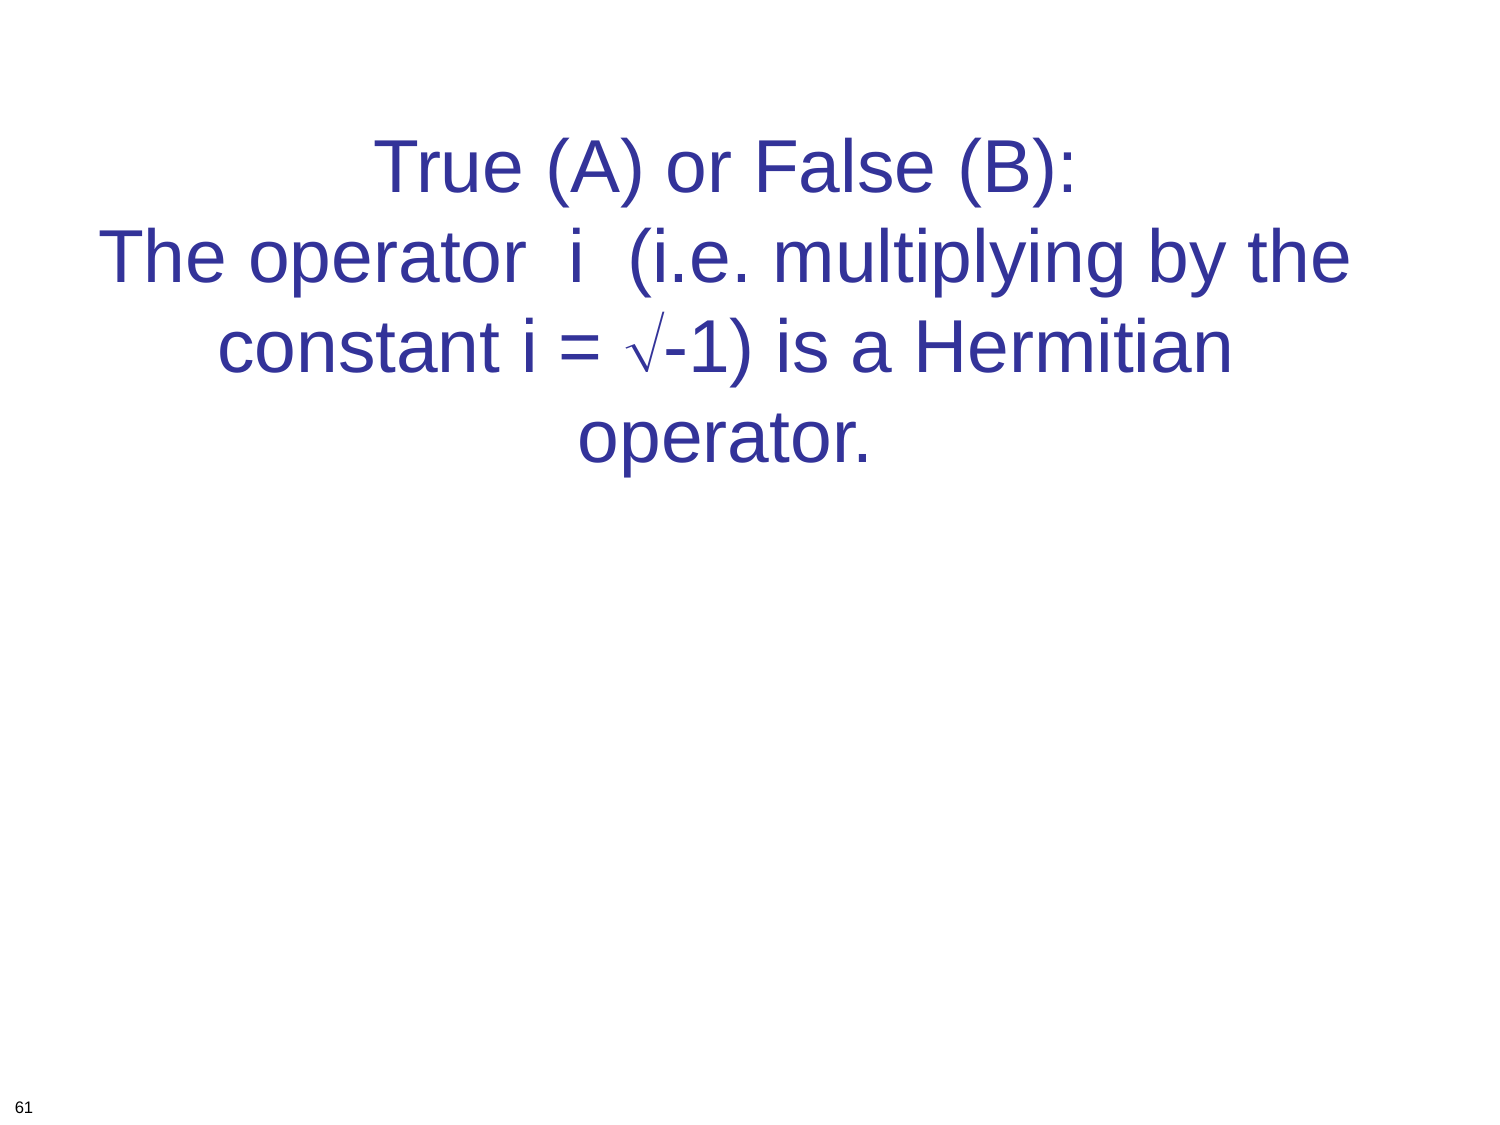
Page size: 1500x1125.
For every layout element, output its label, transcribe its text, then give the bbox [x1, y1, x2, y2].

title True (A) or False (B): The operator i (i.e. multiplying by the constant i = -1) is a Hermitian operator. [64, 72, 1388, 522]
text_box 61 [0, 1089, 50, 1125]
